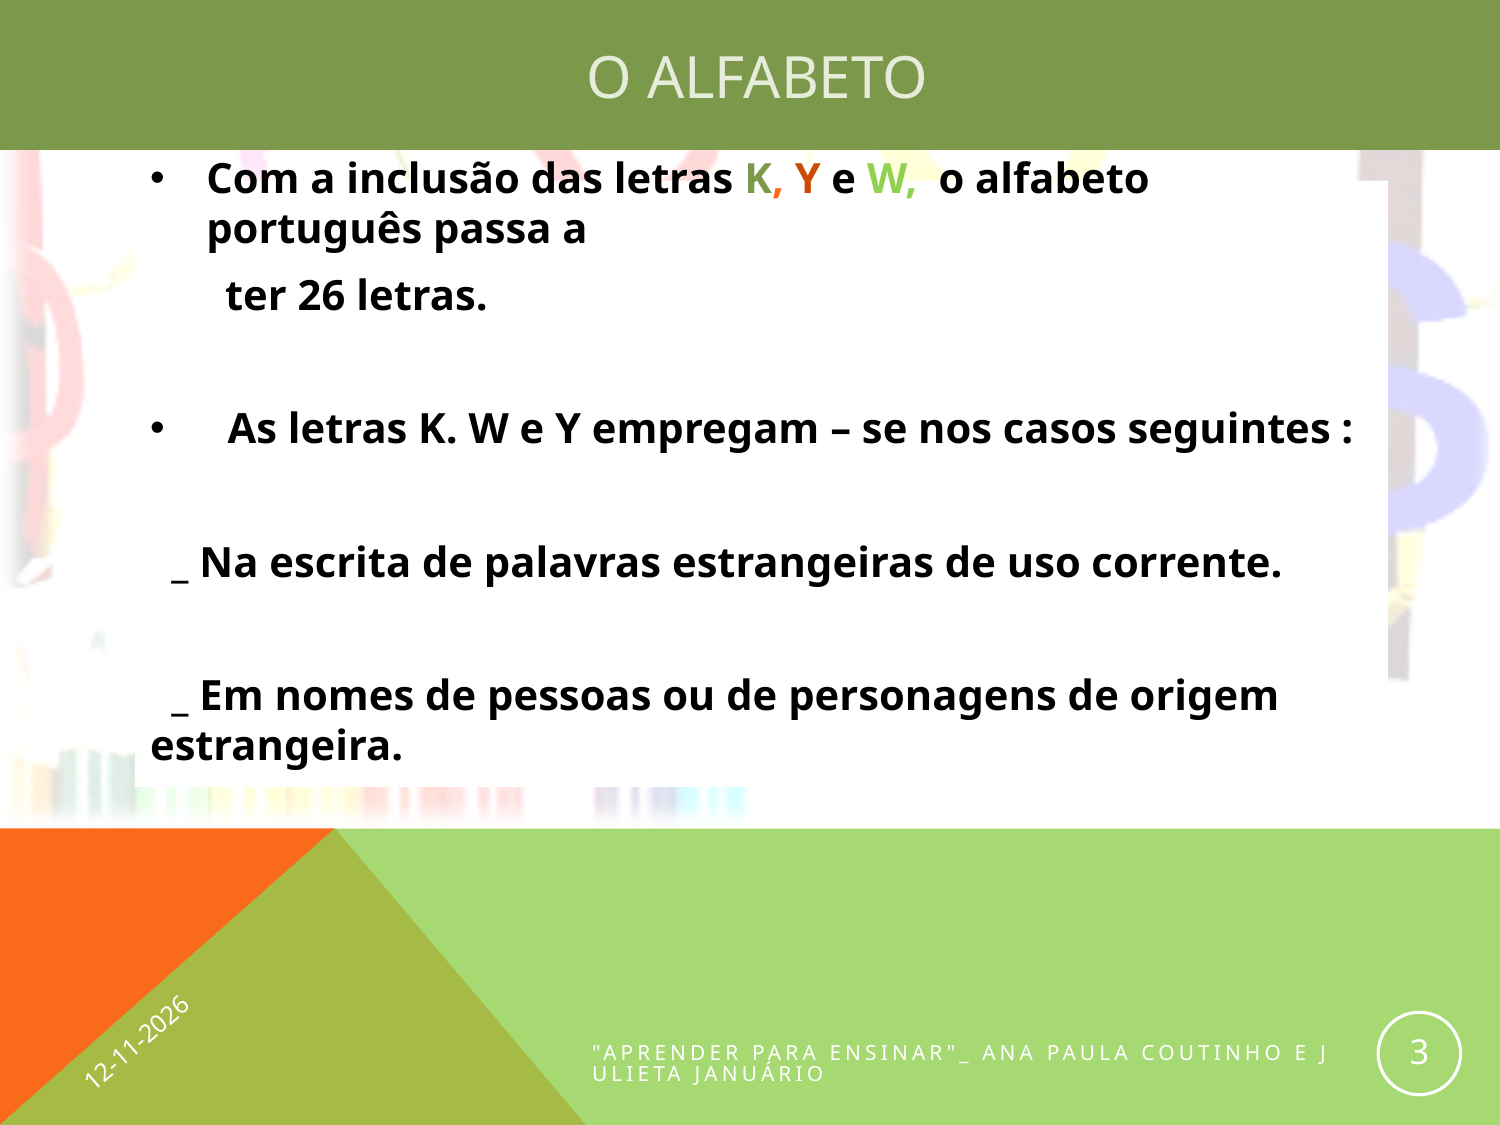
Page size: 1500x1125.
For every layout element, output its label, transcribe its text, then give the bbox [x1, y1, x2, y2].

slide_number 3 [1376, 1010, 1463, 1097]
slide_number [65, 849, 357, 1109]
footer "Aprender para ensinar"_ Ana Paula Coutinho e Julieta Januário [577, 1031, 1352, 1076]
list Com a inclusão das letras K, Y e W, o alfabeto português passa a ter 26 letras. As letras K. W e Y empregam – se nos casos seguintes : _ Na escrita de palavras estrangeiras de uso corrente. _ Em nomes de pessoas ou de personagens de origem estrangeira. [135, 180, 1388, 787]
title O Alfabeto [0, 0, 1500, 150]
